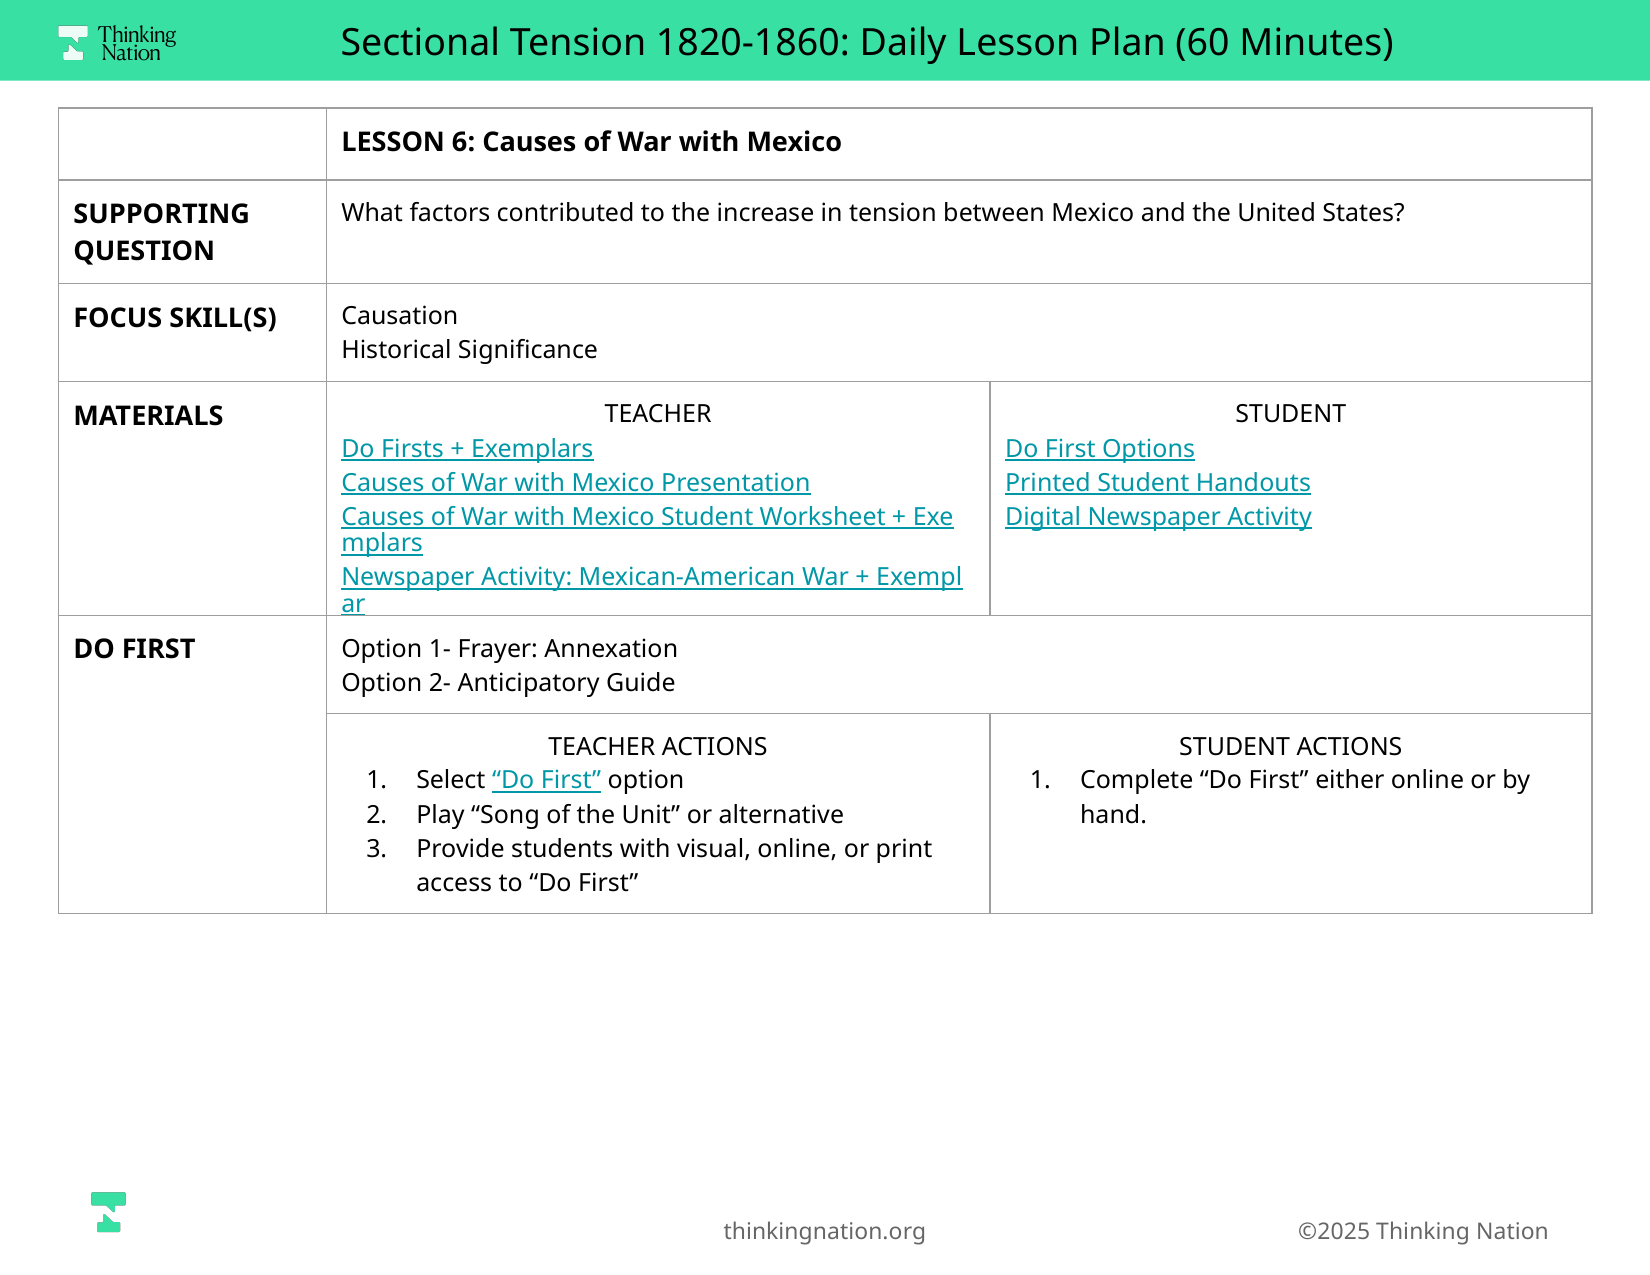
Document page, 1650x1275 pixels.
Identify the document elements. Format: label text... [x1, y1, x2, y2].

table_cell MATERIALS [59, 382, 326, 615]
picture [80, 1184, 136, 1240]
table_cell FOCUS SKILL(S) [59, 284, 326, 381]
table_cell What factors contributed to the increase in tension between Mexico and the United States? [327, 181, 1591, 283]
text_box Sectional Tension 1820-1860: Daily Lesson Plan (60 Minutes) [0, 0, 1650, 81]
table_cell DO FIRST [59, 616, 326, 913]
table_cell Causation Historical Significance [327, 284, 1591, 381]
table_cell Option 1- Frayer: Annexation Option 2- Anticipatory Guide [327, 616, 1591, 713]
table_cell TEACHER Do Firsts + Exemplars Causes of War with Mexico Presentation Causes of War with Mexico Student Worksheet + Exemplars Newspaper Activity: Mexican-American War + Exemplar Exit Tickets + Exemplars [327, 382, 989, 615]
picture [45, 14, 180, 85]
text_box thinkingnation.org [629, 1200, 1021, 1240]
table_header LESSON 6: Causes of War with Mexico [327, 109, 1591, 179]
table_cell STUDENT Do First Options Printed Student Handouts Digital Newspaper Activity [991, 382, 1591, 615]
table_header [59, 109, 326, 179]
text_box ©2025 Thinking Nation [1174, 1200, 1566, 1240]
table_cell TEACHER ACTIONS Select “Do First” option Play “Song of the Unit” or alternative Provide students with visual, online, or print access to “Do First” [327, 714, 989, 913]
table_cell SUPPORTING QUESTION [59, 181, 326, 283]
table_cell STUDENT ACTIONS Complete “Do First” either online or by hand. [991, 714, 1591, 913]
